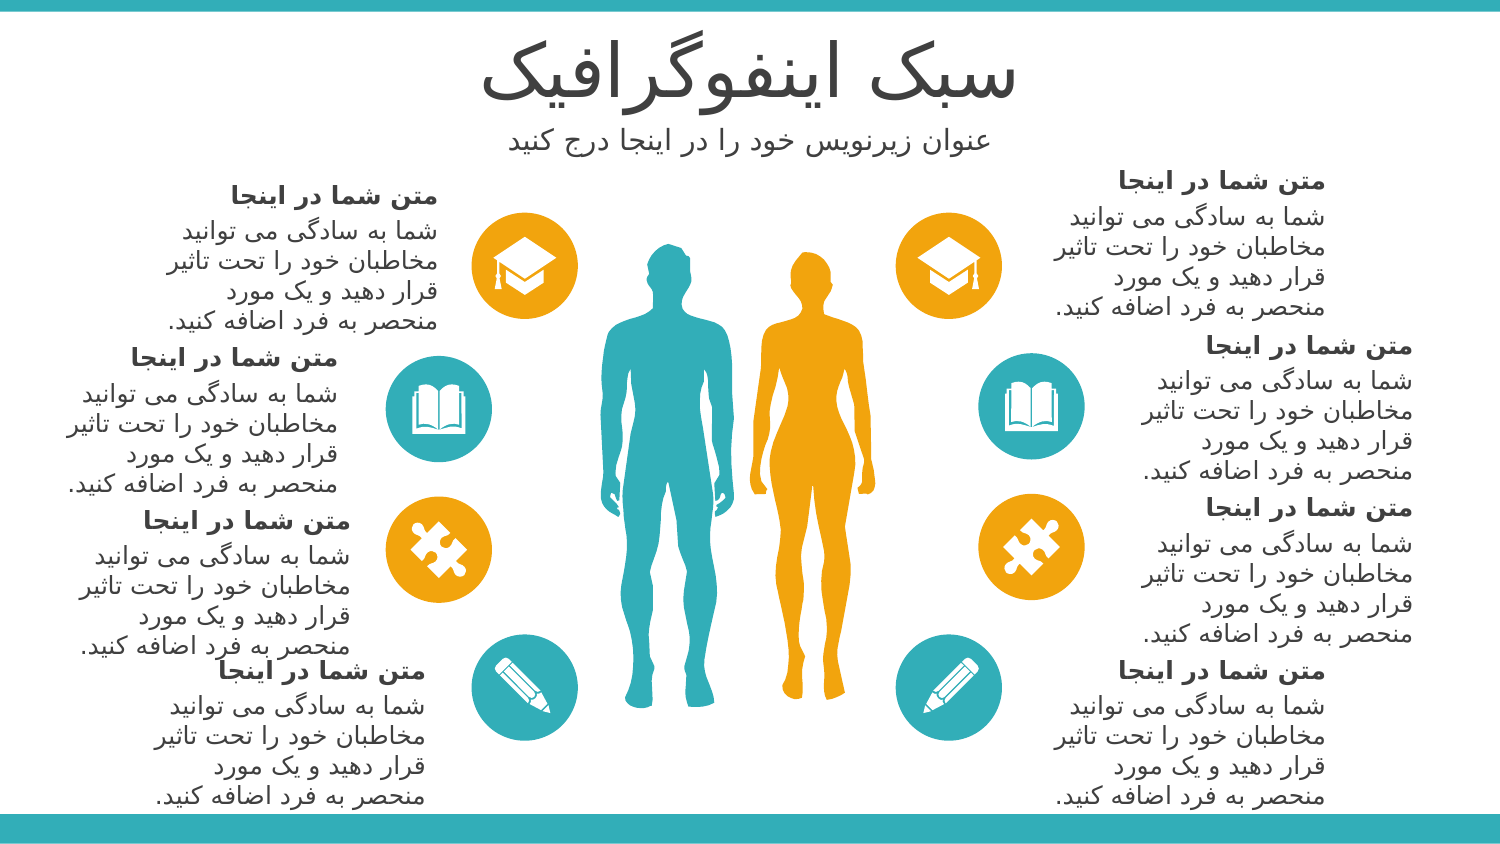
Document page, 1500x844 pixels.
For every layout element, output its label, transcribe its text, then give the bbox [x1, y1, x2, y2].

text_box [1024, 646, 1342, 789]
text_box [37, 334, 354, 477]
text_box [976, 351, 1087, 462]
text_box [921, 655, 981, 716]
text_box [893, 632, 1005, 743]
text_box [893, 210, 1005, 322]
text_box [749, 252, 876, 700]
text_box [976, 491, 1087, 603]
text_box [383, 353, 495, 465]
text_box [1001, 516, 1062, 578]
text_box [1002, 379, 1061, 434]
text_box [408, 519, 470, 581]
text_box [1112, 321, 1429, 464]
text_box [600, 243, 734, 709]
text_box [915, 235, 983, 297]
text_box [1112, 484, 1429, 627]
text_box [469, 210, 580, 322]
text_box [491, 235, 559, 297]
text_box [383, 494, 495, 605]
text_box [124, 646, 442, 789]
text_box [469, 632, 580, 743]
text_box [1024, 157, 1342, 300]
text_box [49, 496, 367, 639]
list عنوان زیرنویس خود را در اینجا درج کنید [0, 114, 1500, 162]
text_box [410, 382, 468, 437]
list سبک اینفوگرافیک [0, 20, 1500, 114]
text_box [492, 655, 553, 716]
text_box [137, 171, 454, 314]
